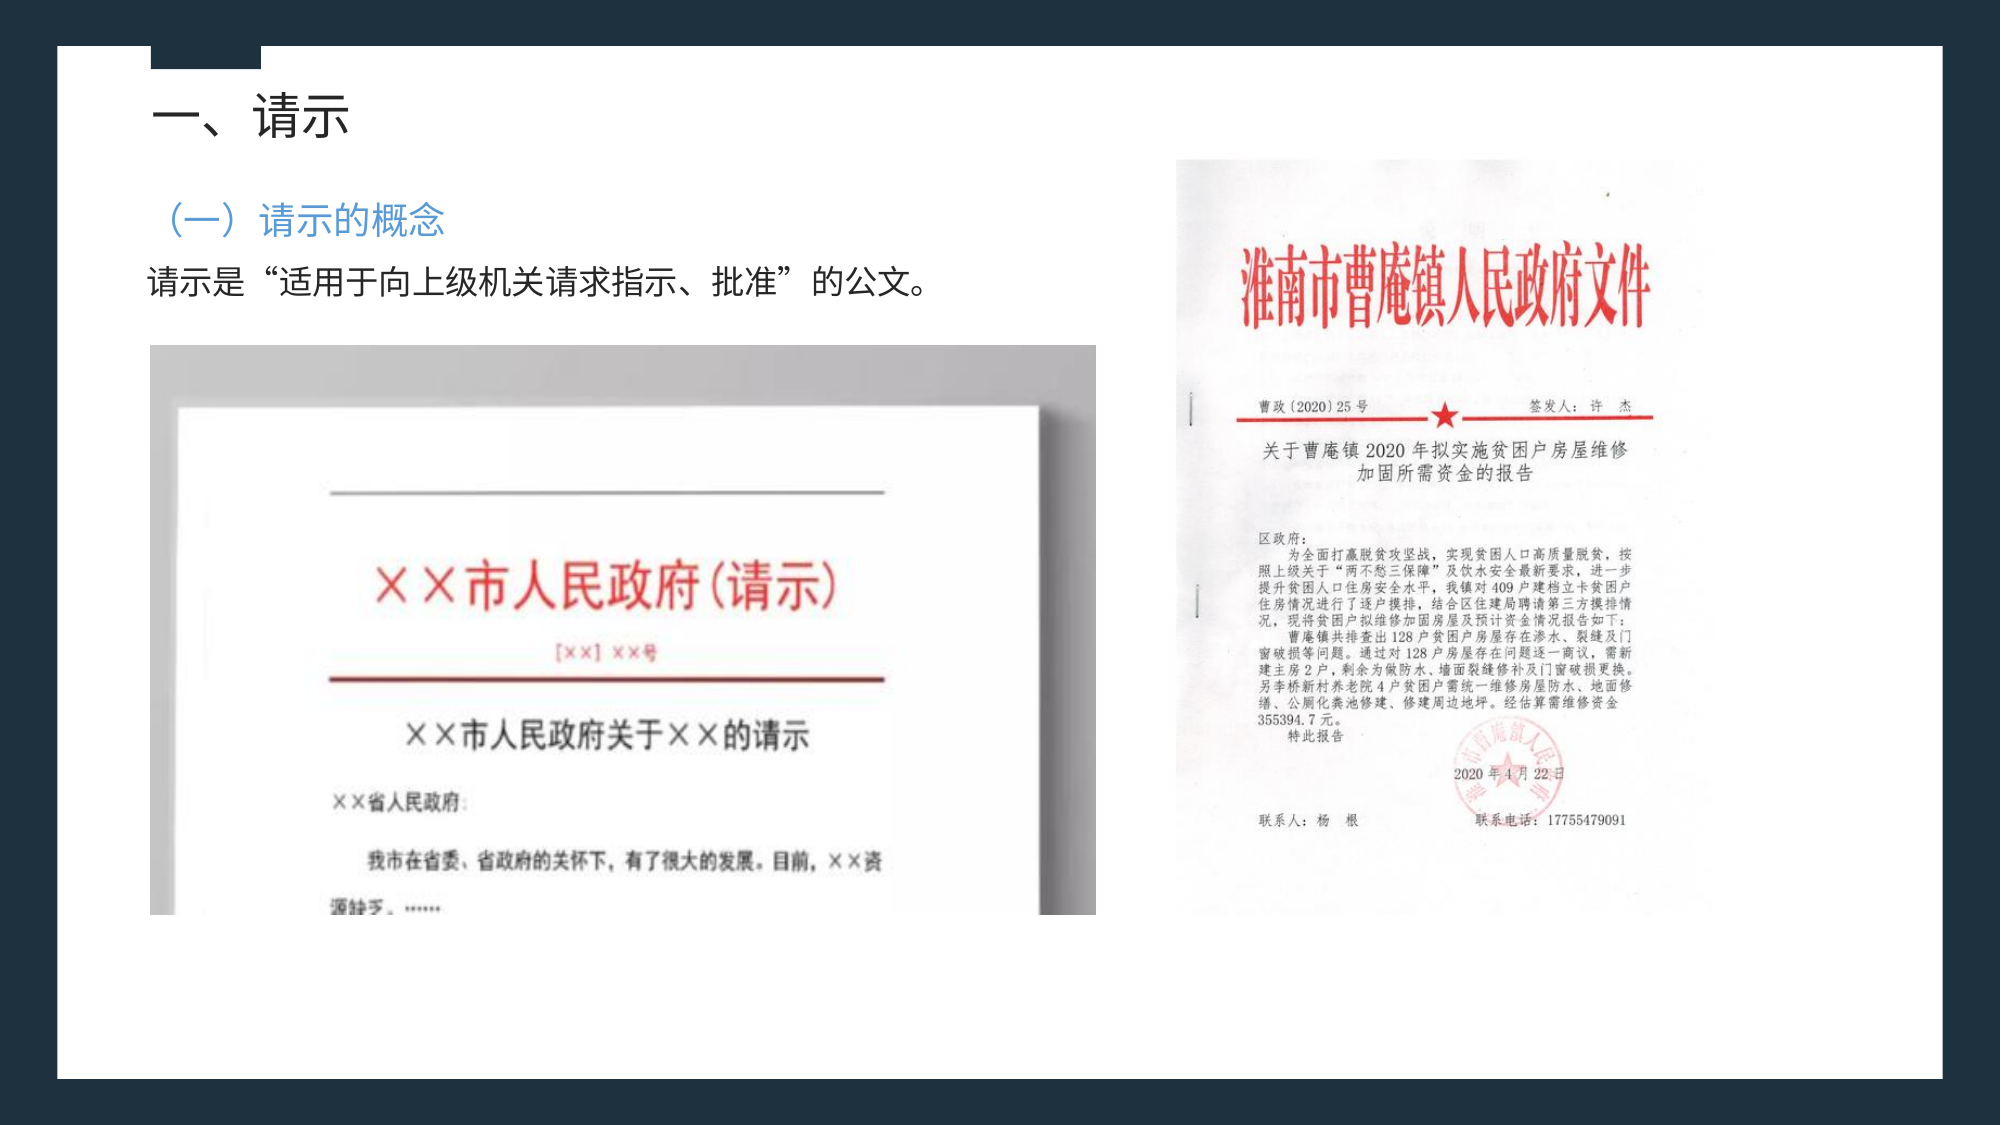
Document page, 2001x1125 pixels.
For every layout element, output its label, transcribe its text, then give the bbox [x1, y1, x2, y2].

text_box 一、请示 [150, 77, 858, 152]
picture [1176, 152, 1718, 922]
picture [150, 345, 1096, 915]
text_box （一）请示的概念 请示是“适用于向上级机关请求指示、批准”的公文。 [131, 166, 1067, 309]
